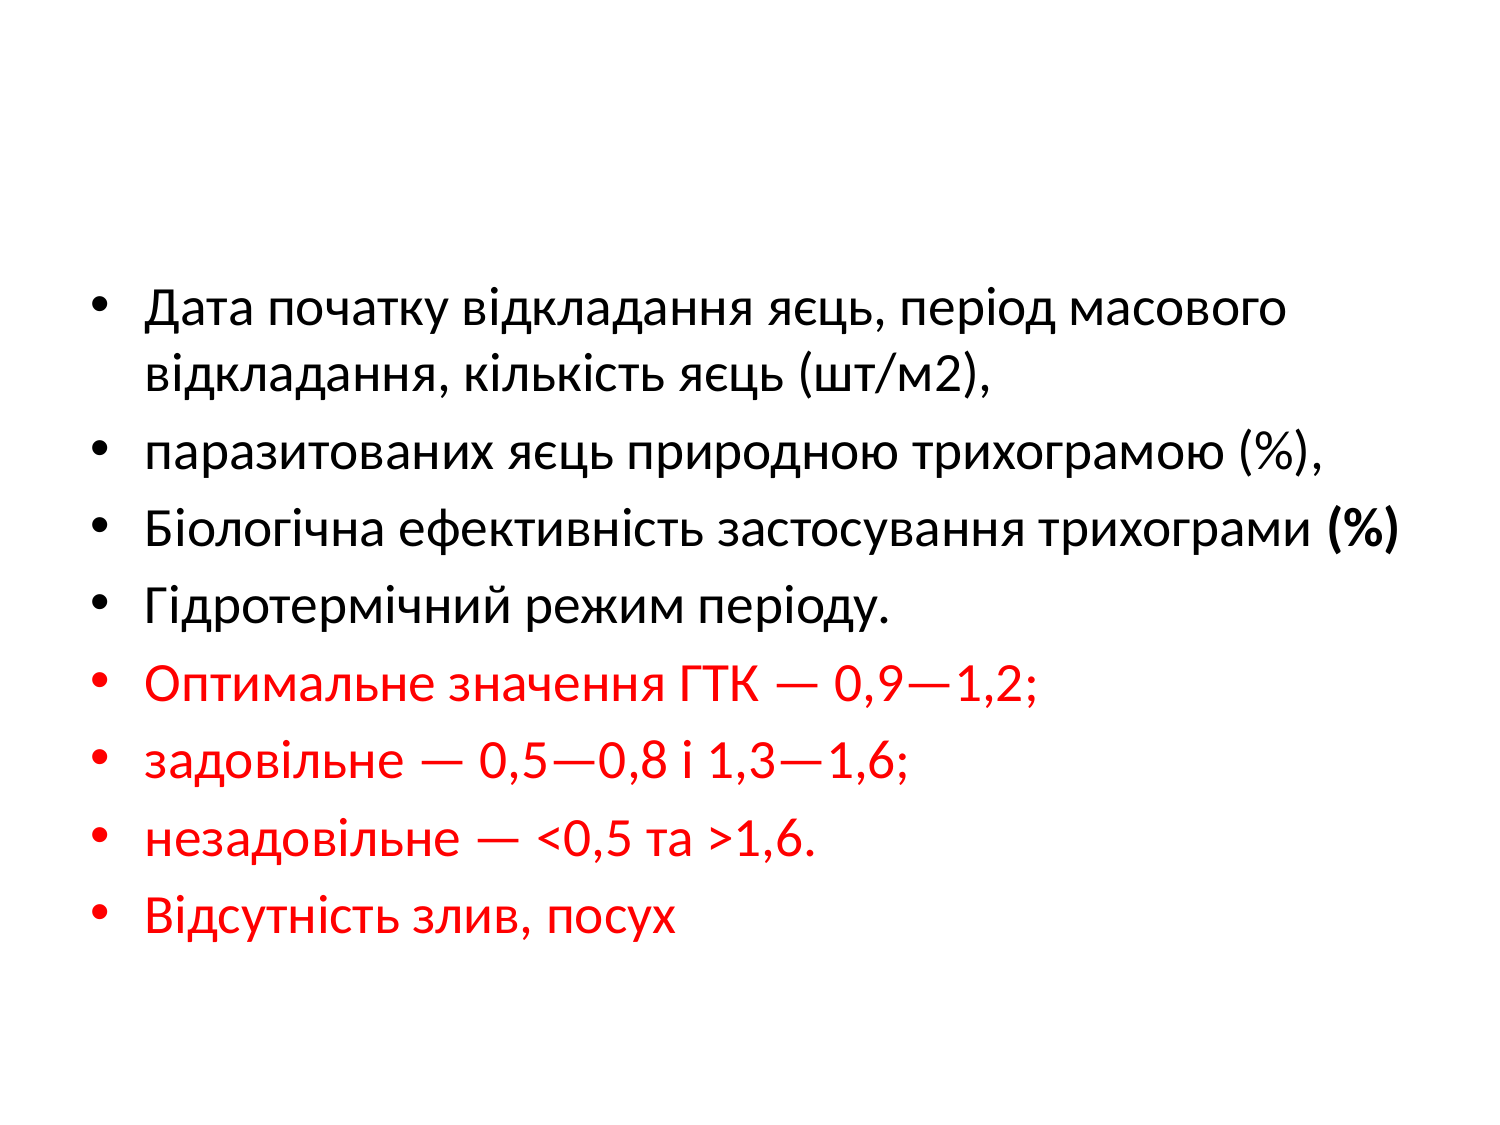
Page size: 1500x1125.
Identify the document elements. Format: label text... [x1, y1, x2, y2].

list Дата початку відкладання яєць, період масового відкладання, кількість яєць (шт/м2), паразитованих яєць природною трихограмою (%), Біологічна ефективність застосування трихограми (%) Гідротермічний режим періоду. Оптимальне значення ГТК — 0,9—1,2; задовільне — 0,5—0,8 і 1,3—1,6; незадовільне — <0,5 та >1,6. Відсутність злив, посух [75, 262, 1425, 1005]
